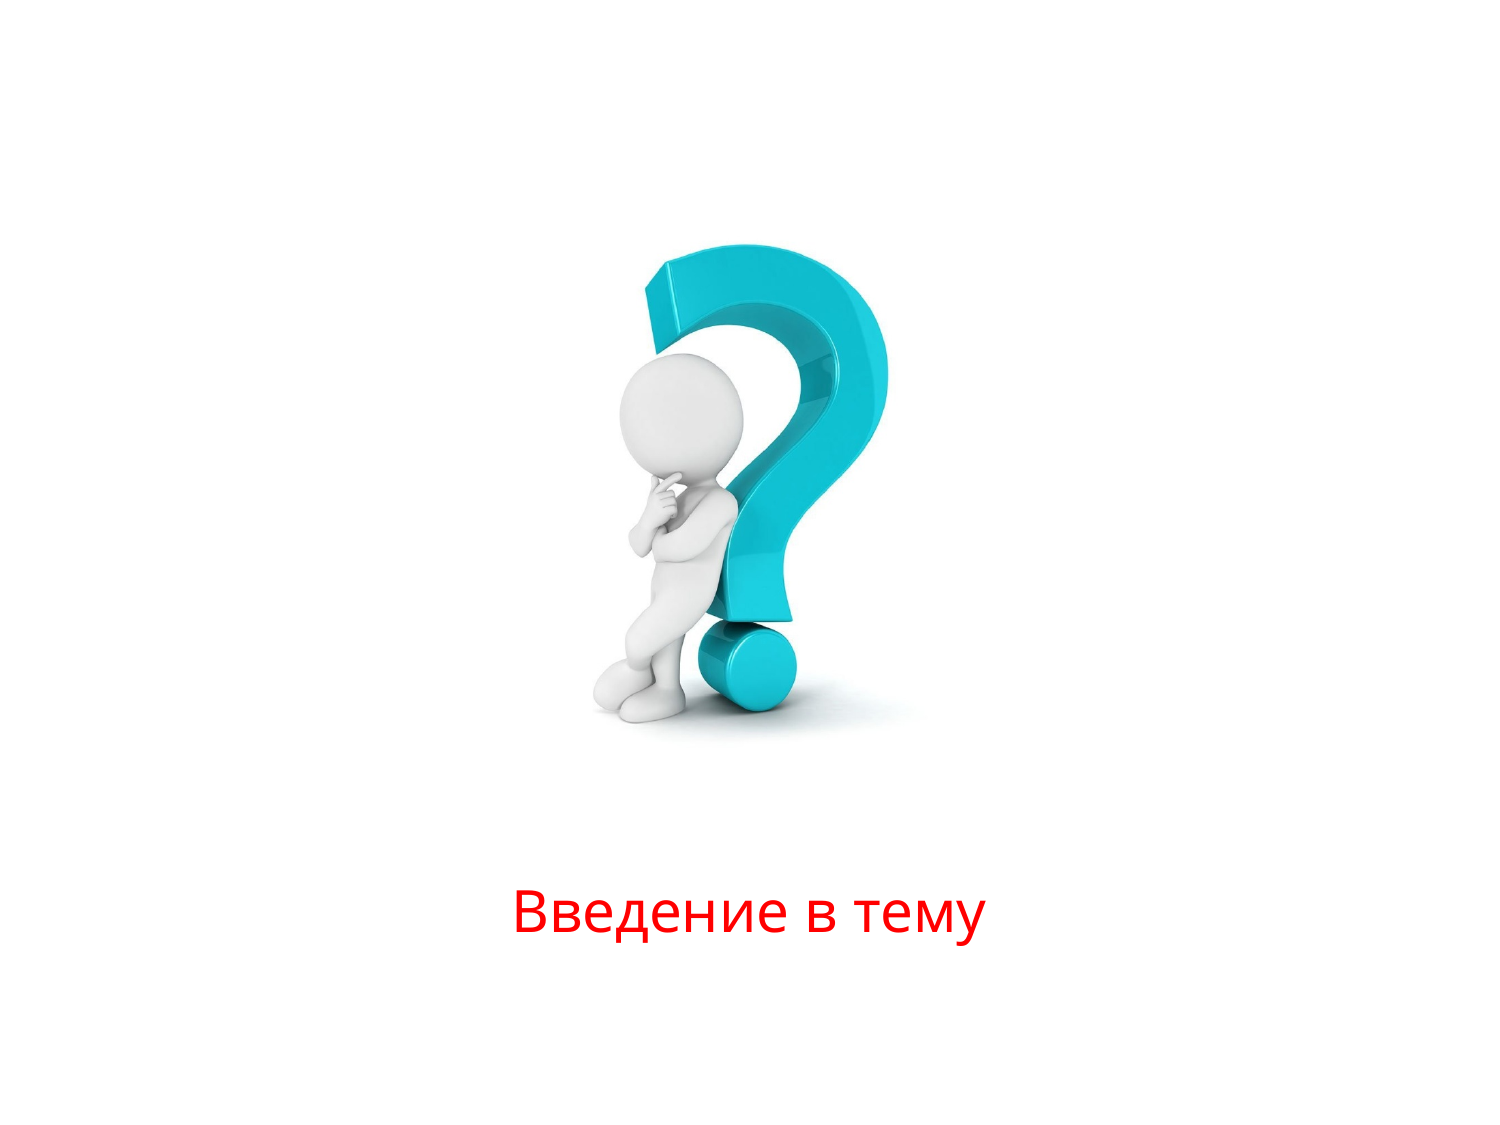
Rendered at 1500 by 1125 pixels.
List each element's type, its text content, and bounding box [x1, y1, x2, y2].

picture [198, 187, 1271, 791]
text_box Введение в тему [222, 867, 1273, 1073]
